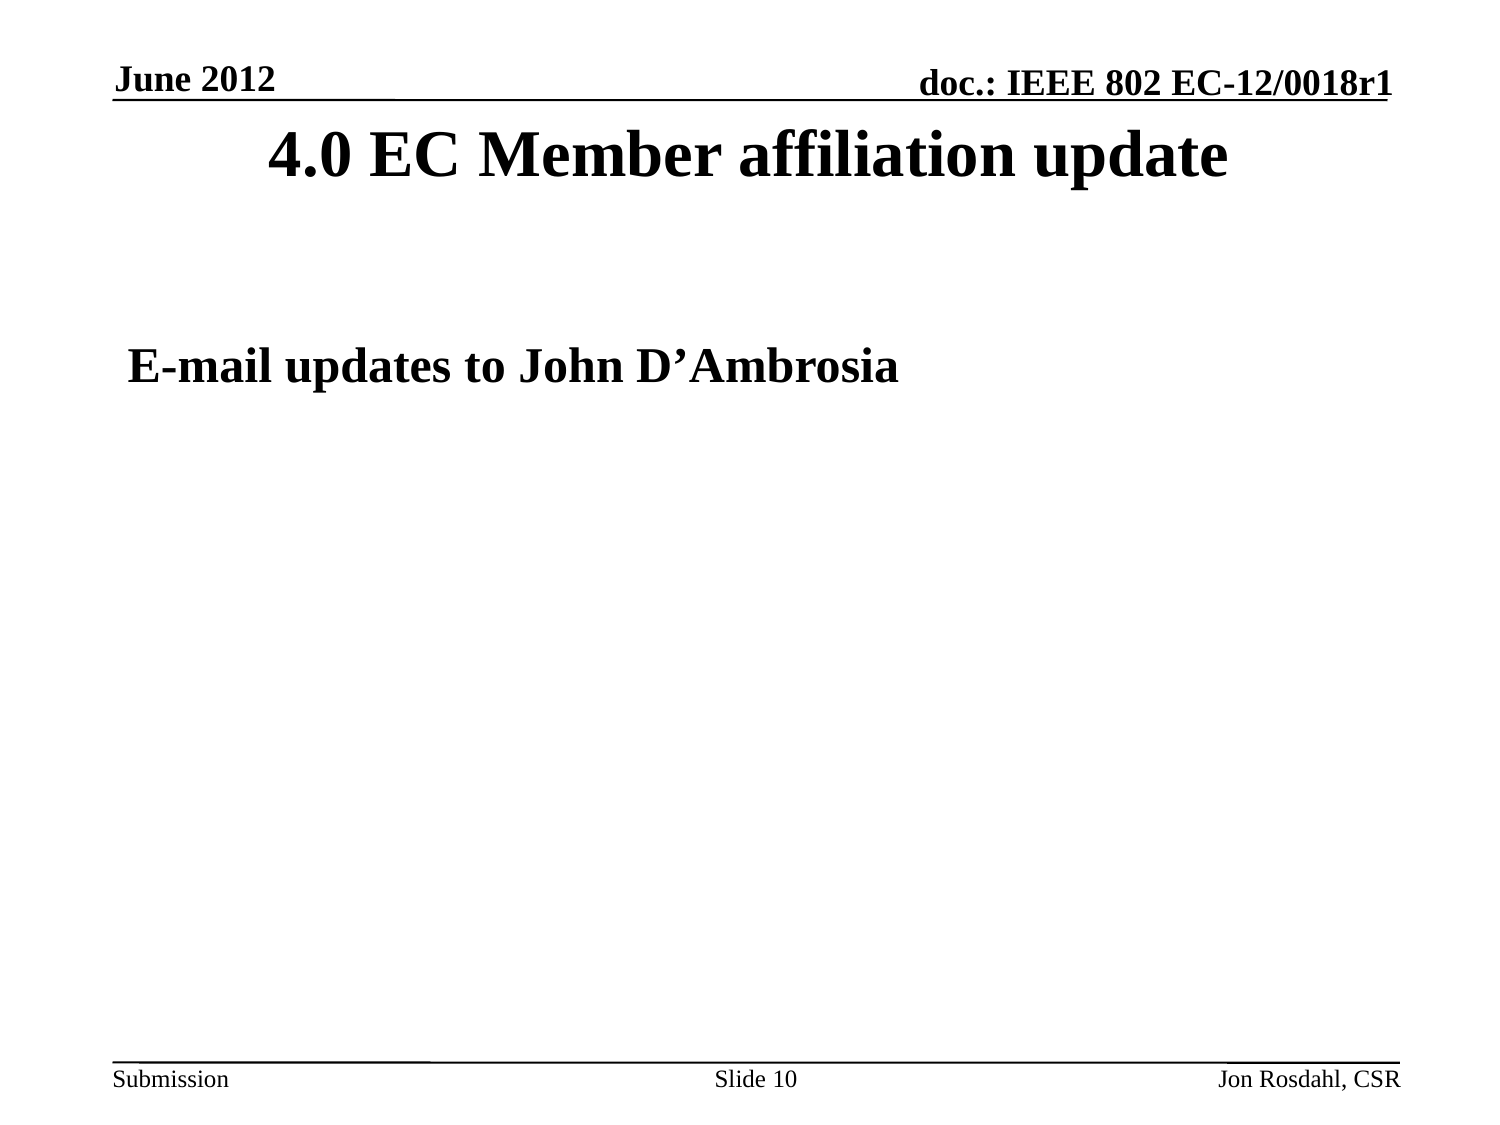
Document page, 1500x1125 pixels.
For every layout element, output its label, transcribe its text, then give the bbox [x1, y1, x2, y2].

list E-mail updates to John D’Ambrosia [112, 324, 1388, 1000]
title 4.0 EC Member affiliation update [112, 112, 1388, 188]
slide_number Slide 10 [712, 1061, 800, 1123]
footer Jon Rosdahl, CSR [878, 1061, 1402, 1093]
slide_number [114, 54, 423, 100]
